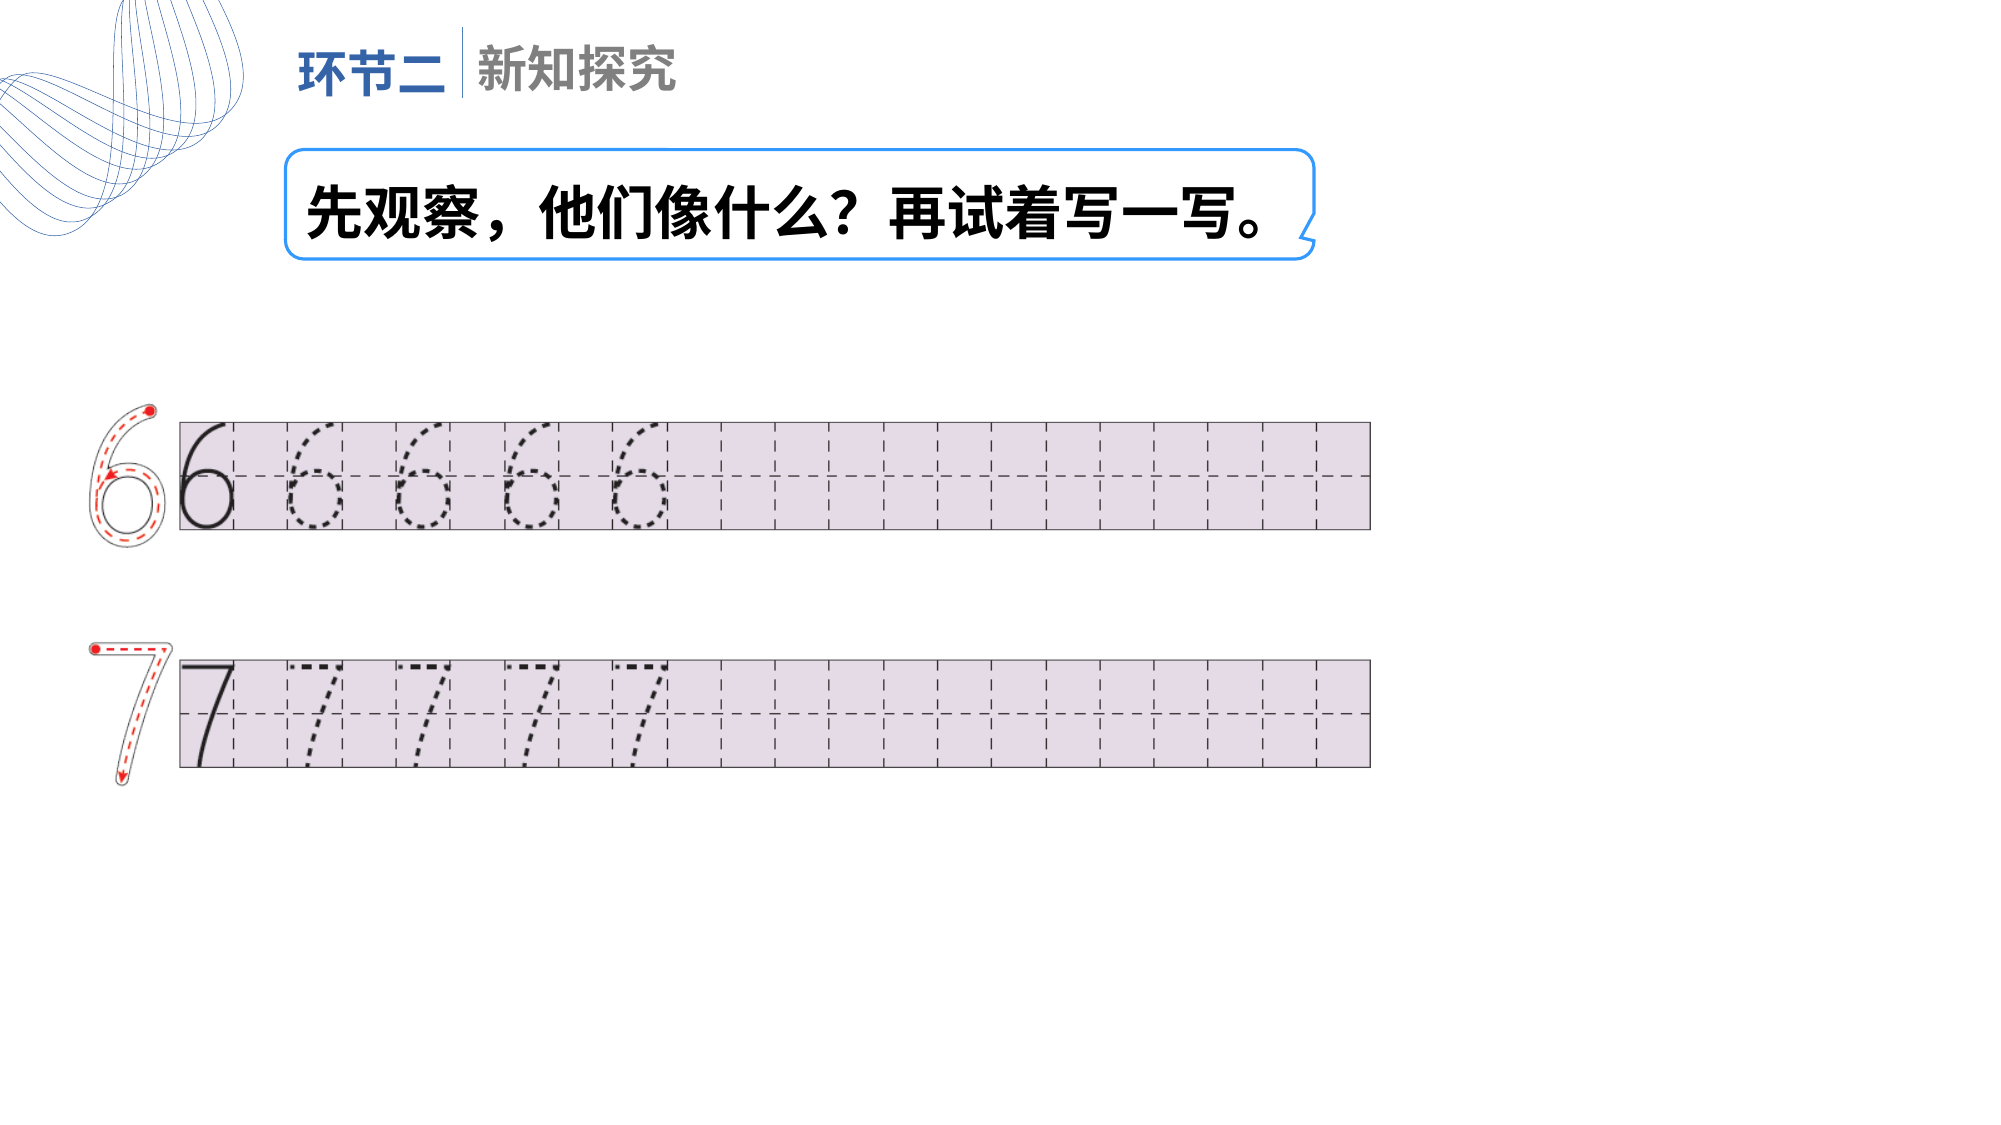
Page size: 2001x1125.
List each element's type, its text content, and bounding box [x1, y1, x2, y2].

picture [88, 403, 1371, 787]
text_box 先观察，他们像什么？再试着写一写。 [285, 149, 1314, 260]
